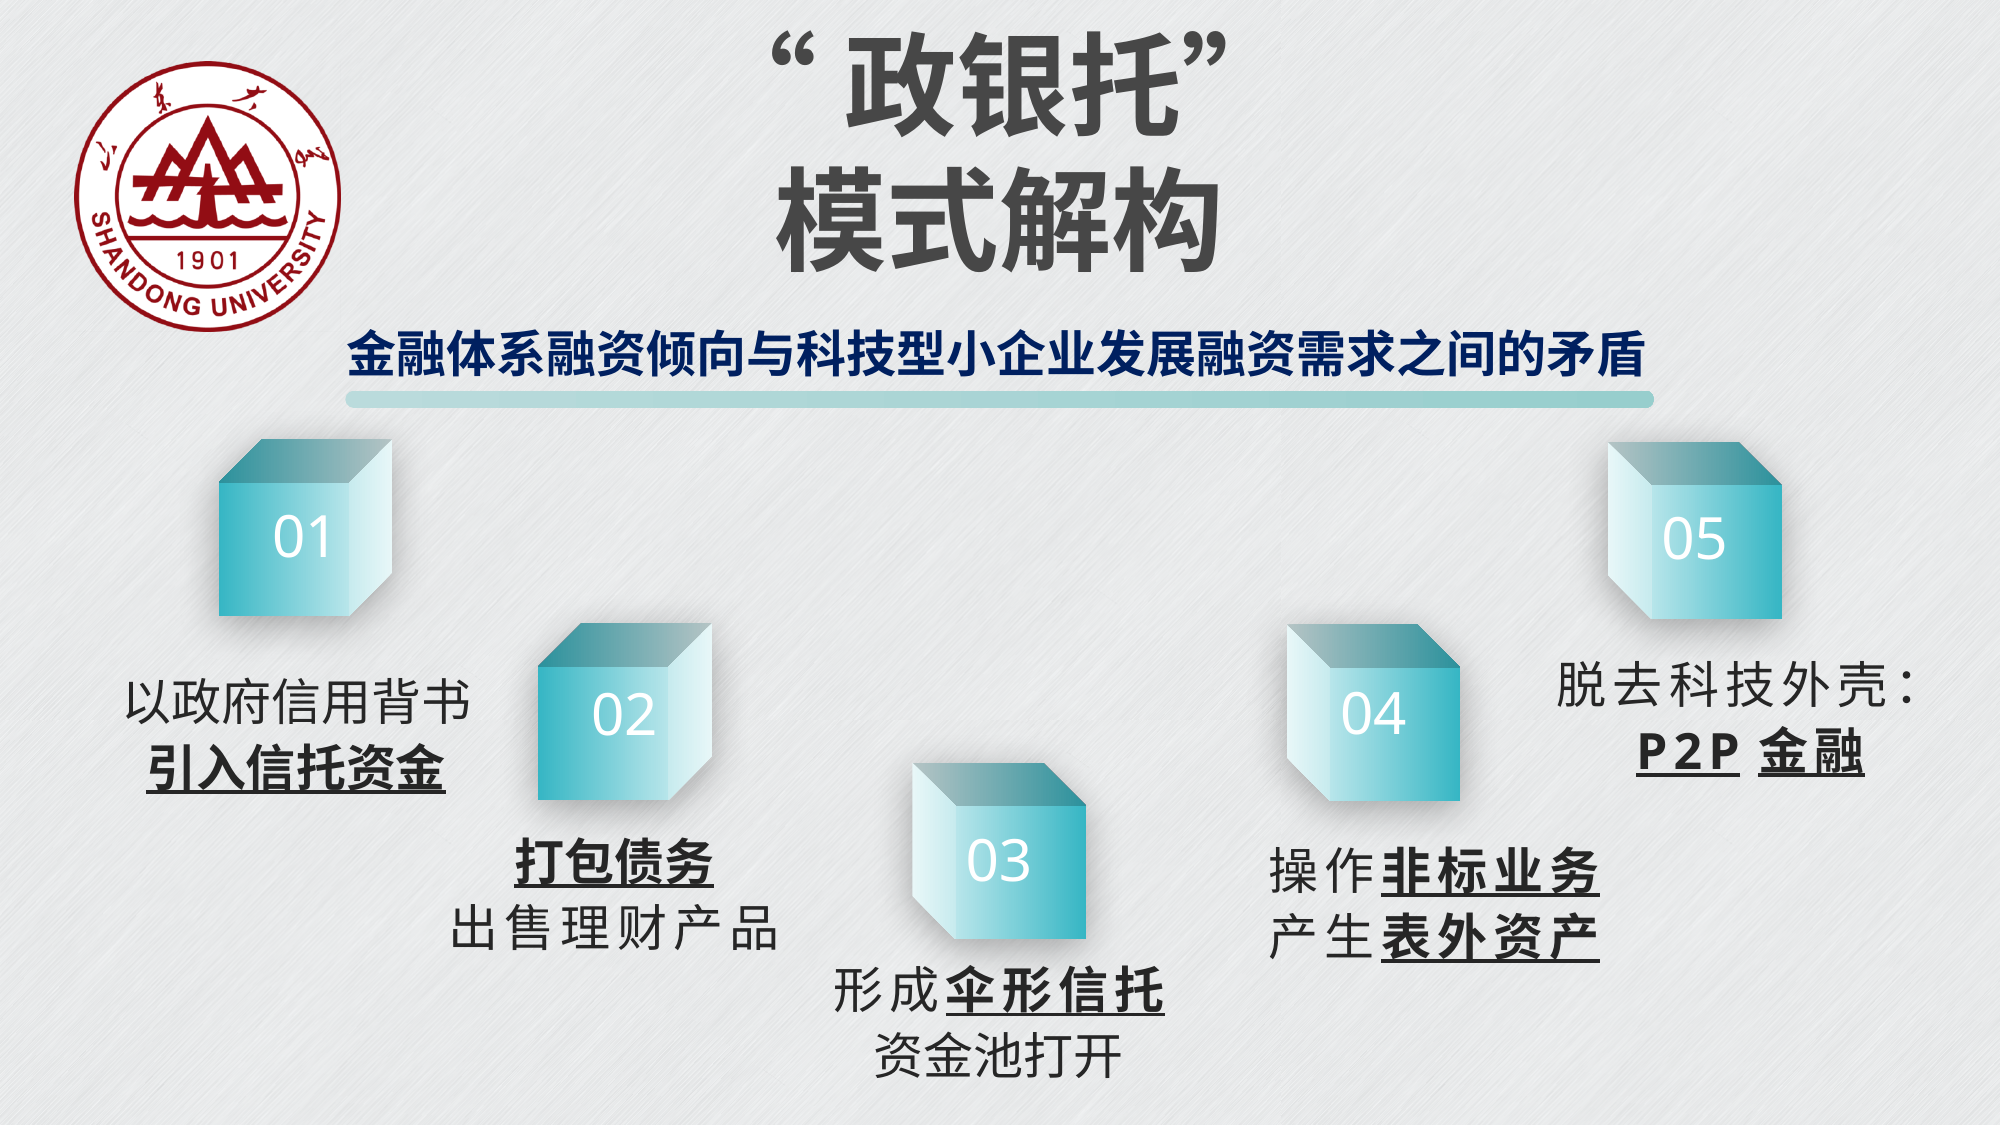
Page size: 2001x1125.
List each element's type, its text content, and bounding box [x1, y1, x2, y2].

text_box 脱去科技外壳： P2P金融 [1541, 640, 1960, 787]
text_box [1607, 441, 1782, 619]
text_box “政银托” 模式解构 [633, 7, 1366, 292]
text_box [538, 622, 713, 800]
text_box 操作非标业务 产生表外资产 [1225, 826, 1644, 973]
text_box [912, 762, 1087, 940]
text_box 打包债务 出售理财产品 [427, 816, 801, 964]
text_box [218, 439, 393, 616]
text_box 以政府信用背书 引入信托资金 [101, 656, 491, 804]
text_box 金融体系融资倾向与科技型小企业发展融资需求之间的矛盾 [332, 315, 1766, 391]
picture [74, 61, 341, 332]
text_box 形成伞形信托 资金池打开 [799, 945, 1199, 1093]
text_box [1286, 624, 1461, 801]
text_box [344, 389, 1655, 410]
